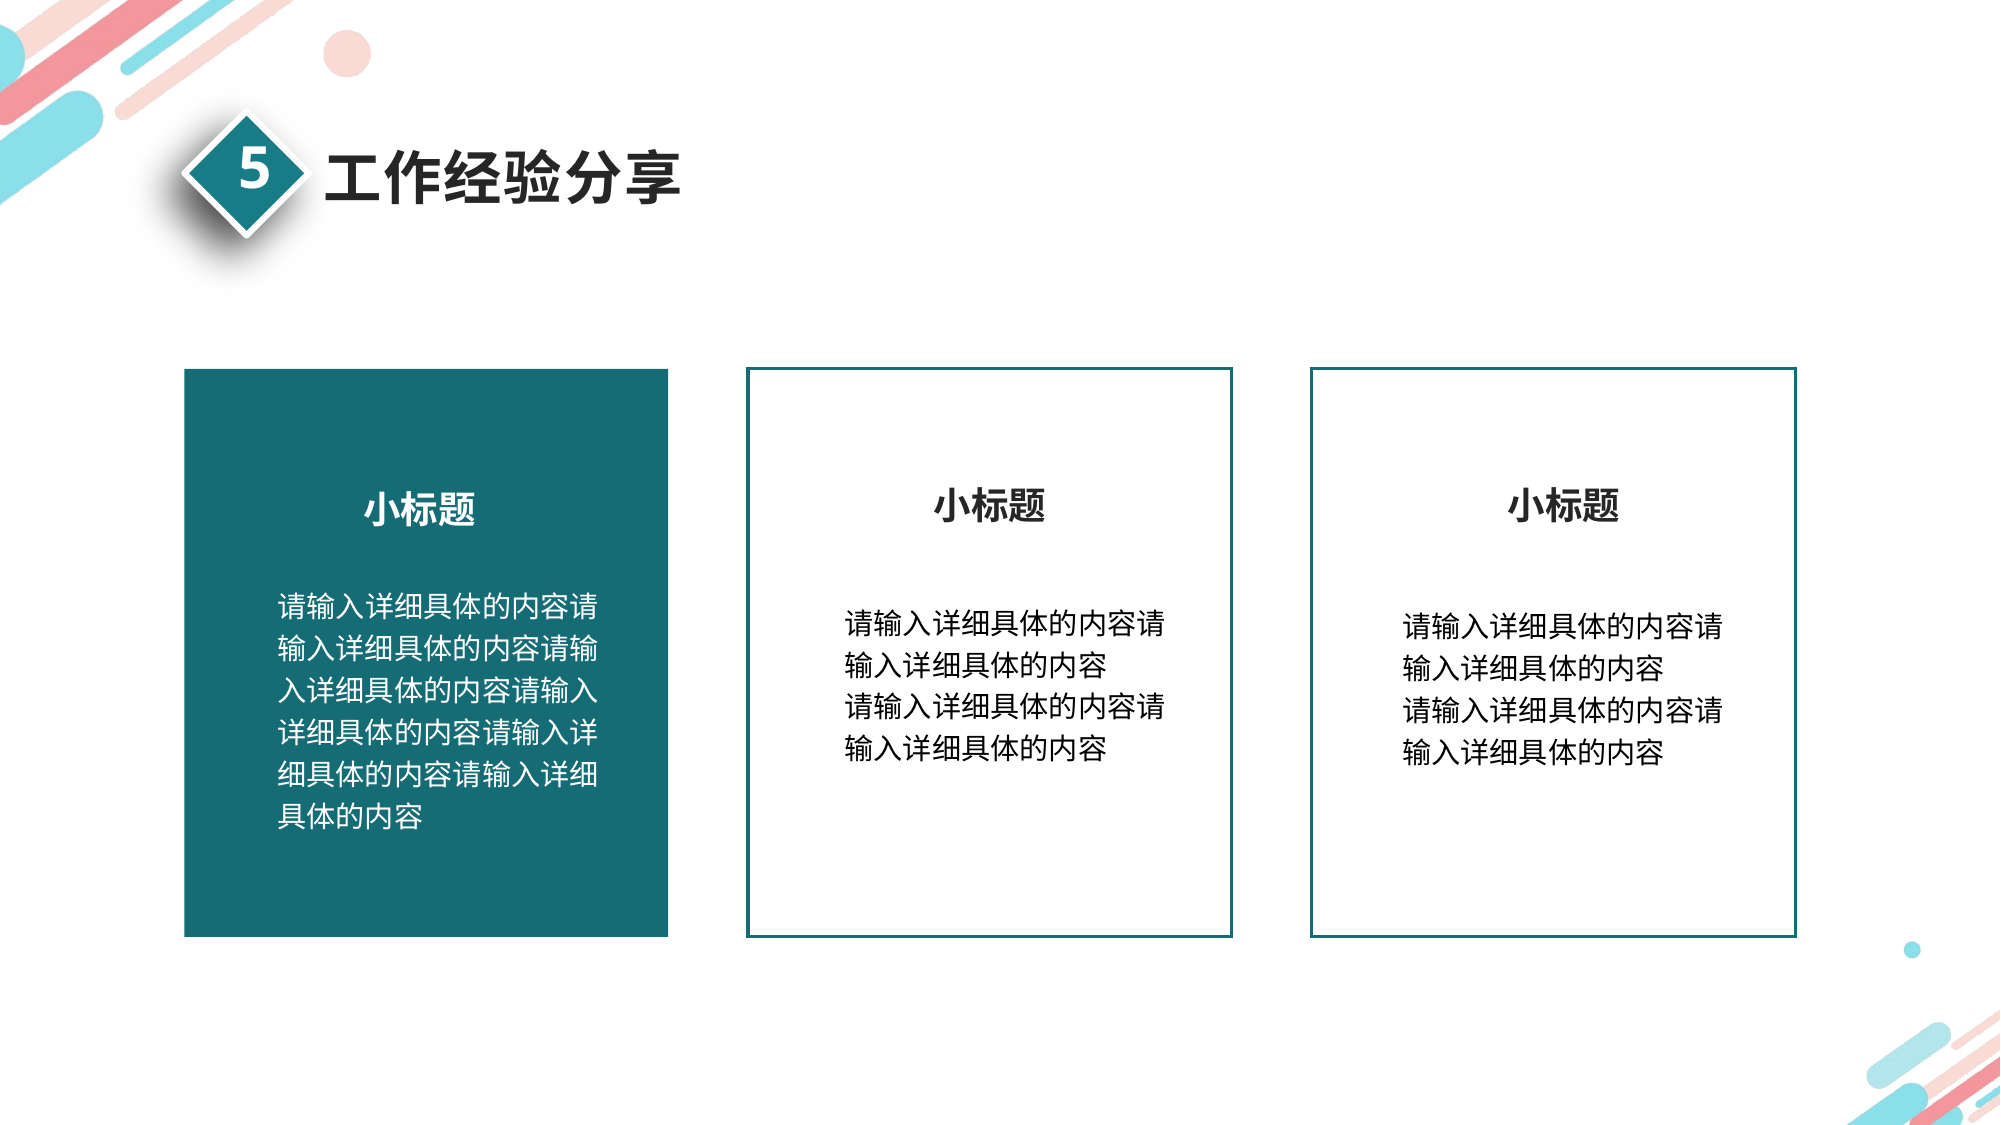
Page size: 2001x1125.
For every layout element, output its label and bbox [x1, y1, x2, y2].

picture [0, 0, 528, 253]
picture [1818, 935, 2000, 1125]
text_box [184, 368, 669, 937]
text_box [748, 368, 1232, 937]
text_box [184, 110, 702, 236]
text_box [1311, 368, 1796, 937]
